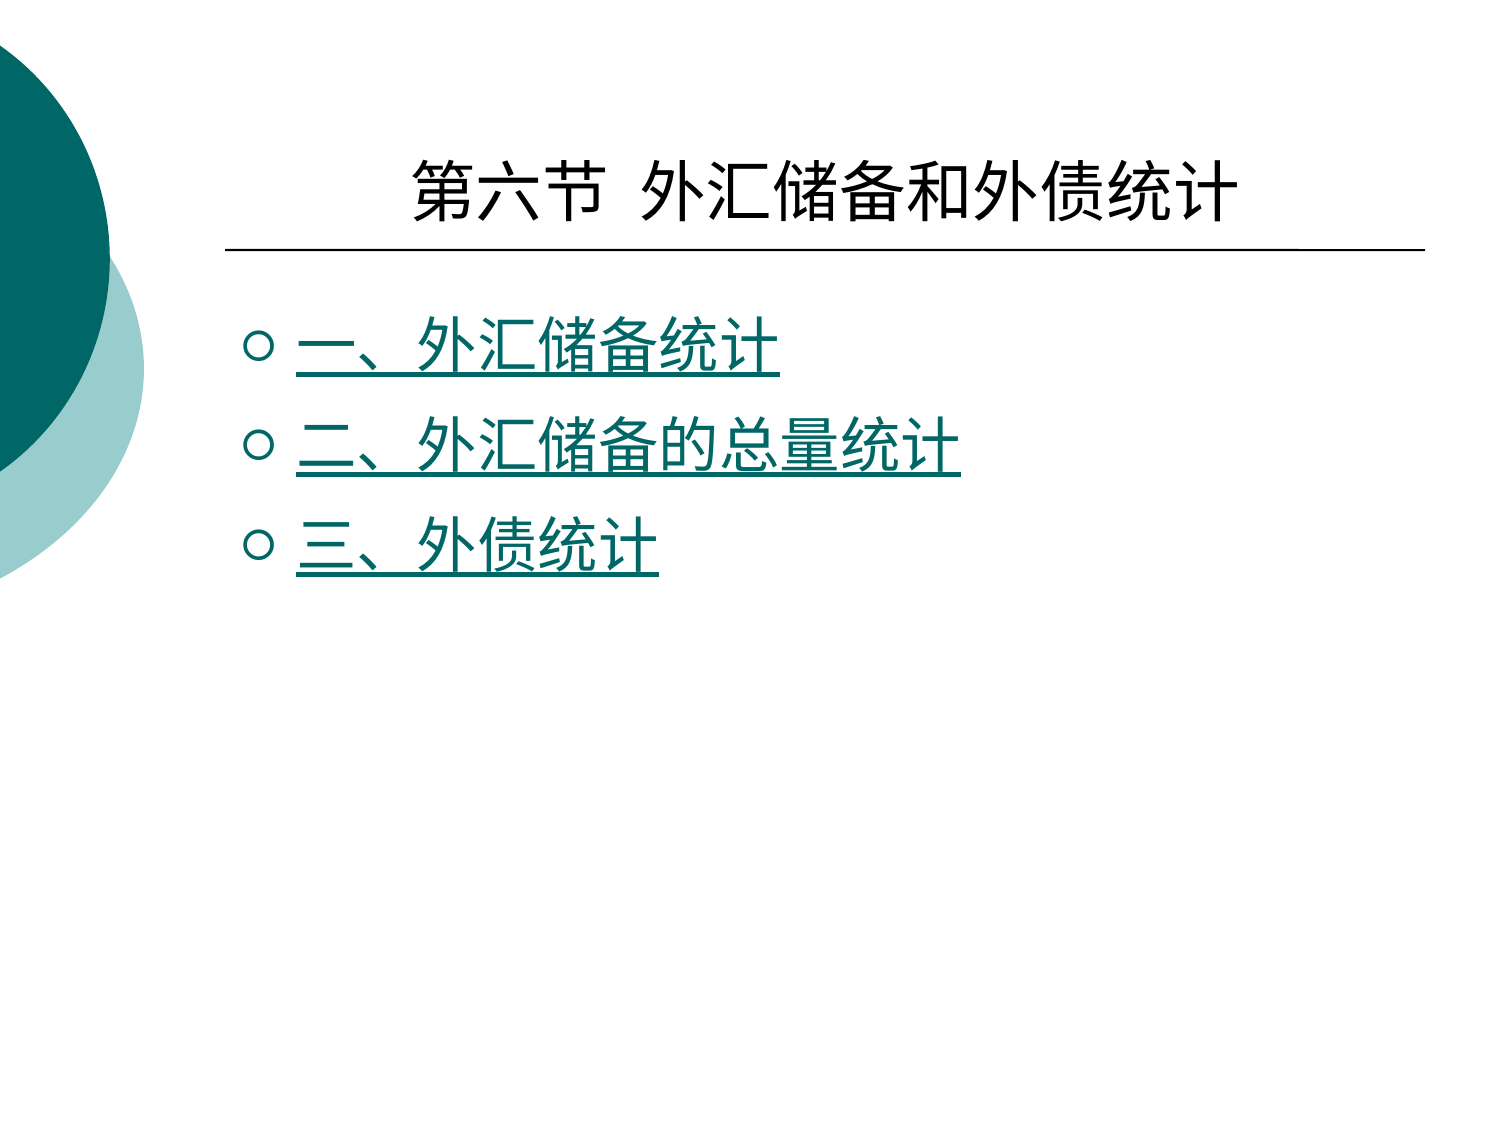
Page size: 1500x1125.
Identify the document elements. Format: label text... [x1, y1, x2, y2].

list 一、外汇储备统计 二、外汇储备的总量统计 三、外债统计 [224, 299, 1425, 975]
title 第六节 外汇储备和外债统计 [224, 49, 1425, 238]
